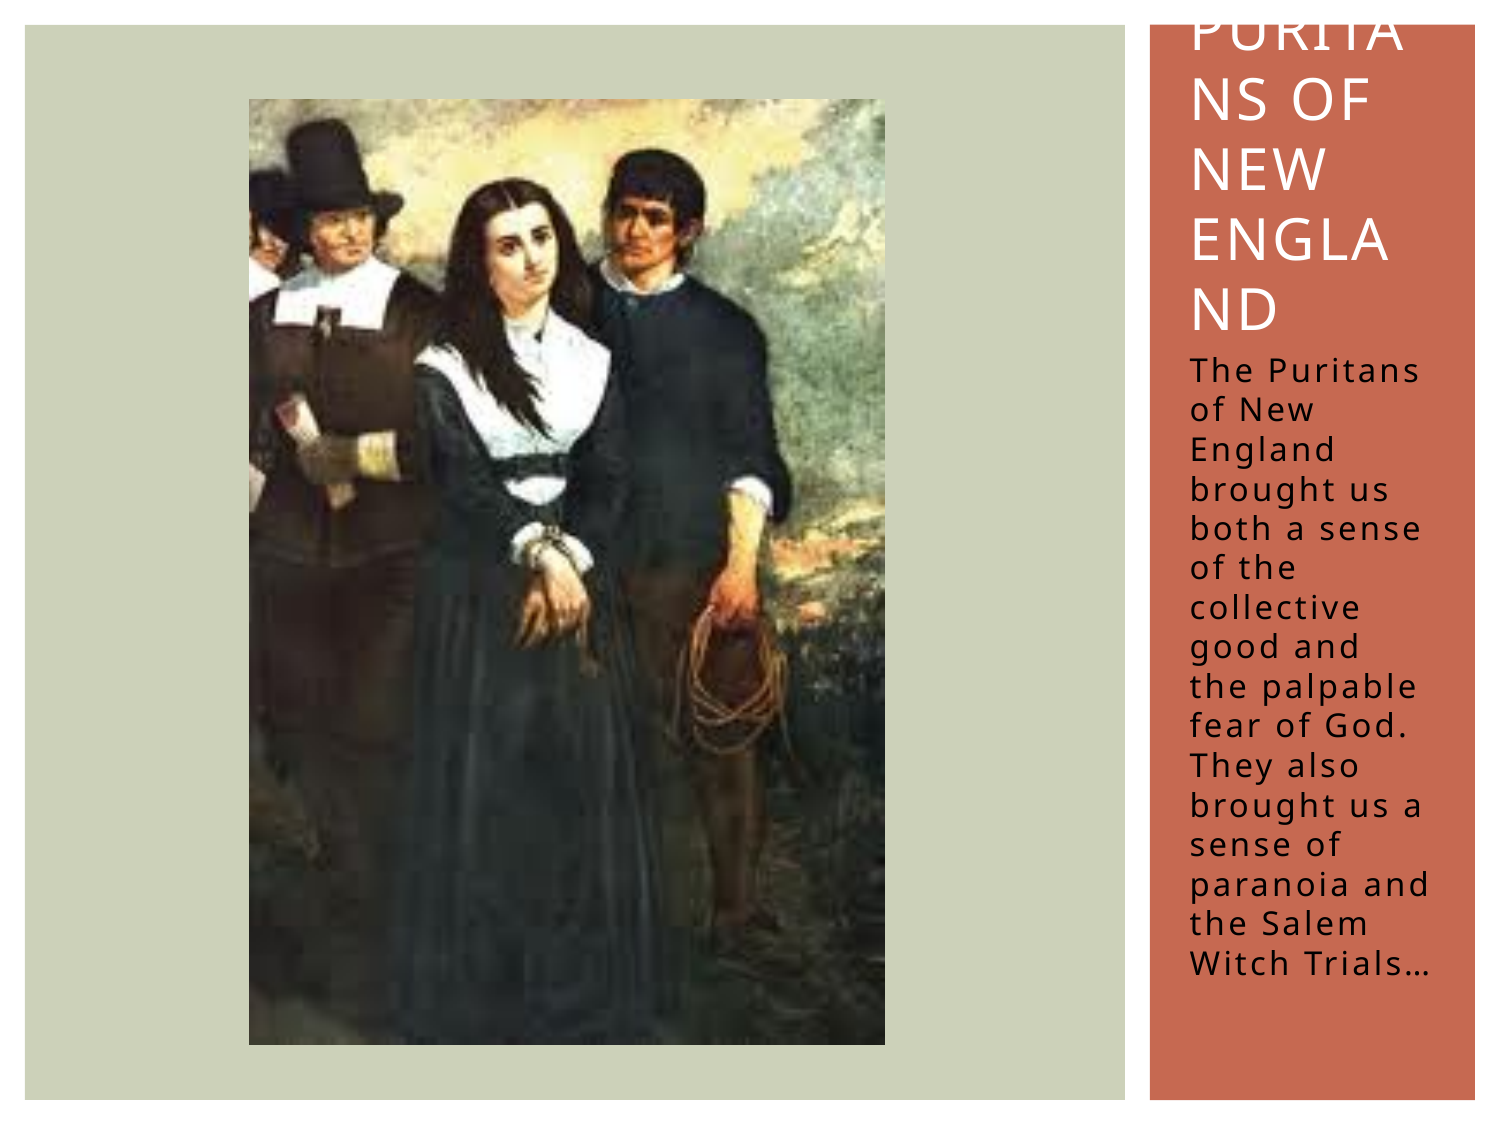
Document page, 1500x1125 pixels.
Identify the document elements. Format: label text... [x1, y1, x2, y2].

title The Puritans of New England [1174, 75, 1450, 350]
list The Puritans of New England brought us both a sense of the collective good and the palpable fear of God. They also brought us a sense of paranoia and the Salem Witch Trials… [1174, 350, 1449, 1000]
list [249, 99, 885, 1046]
